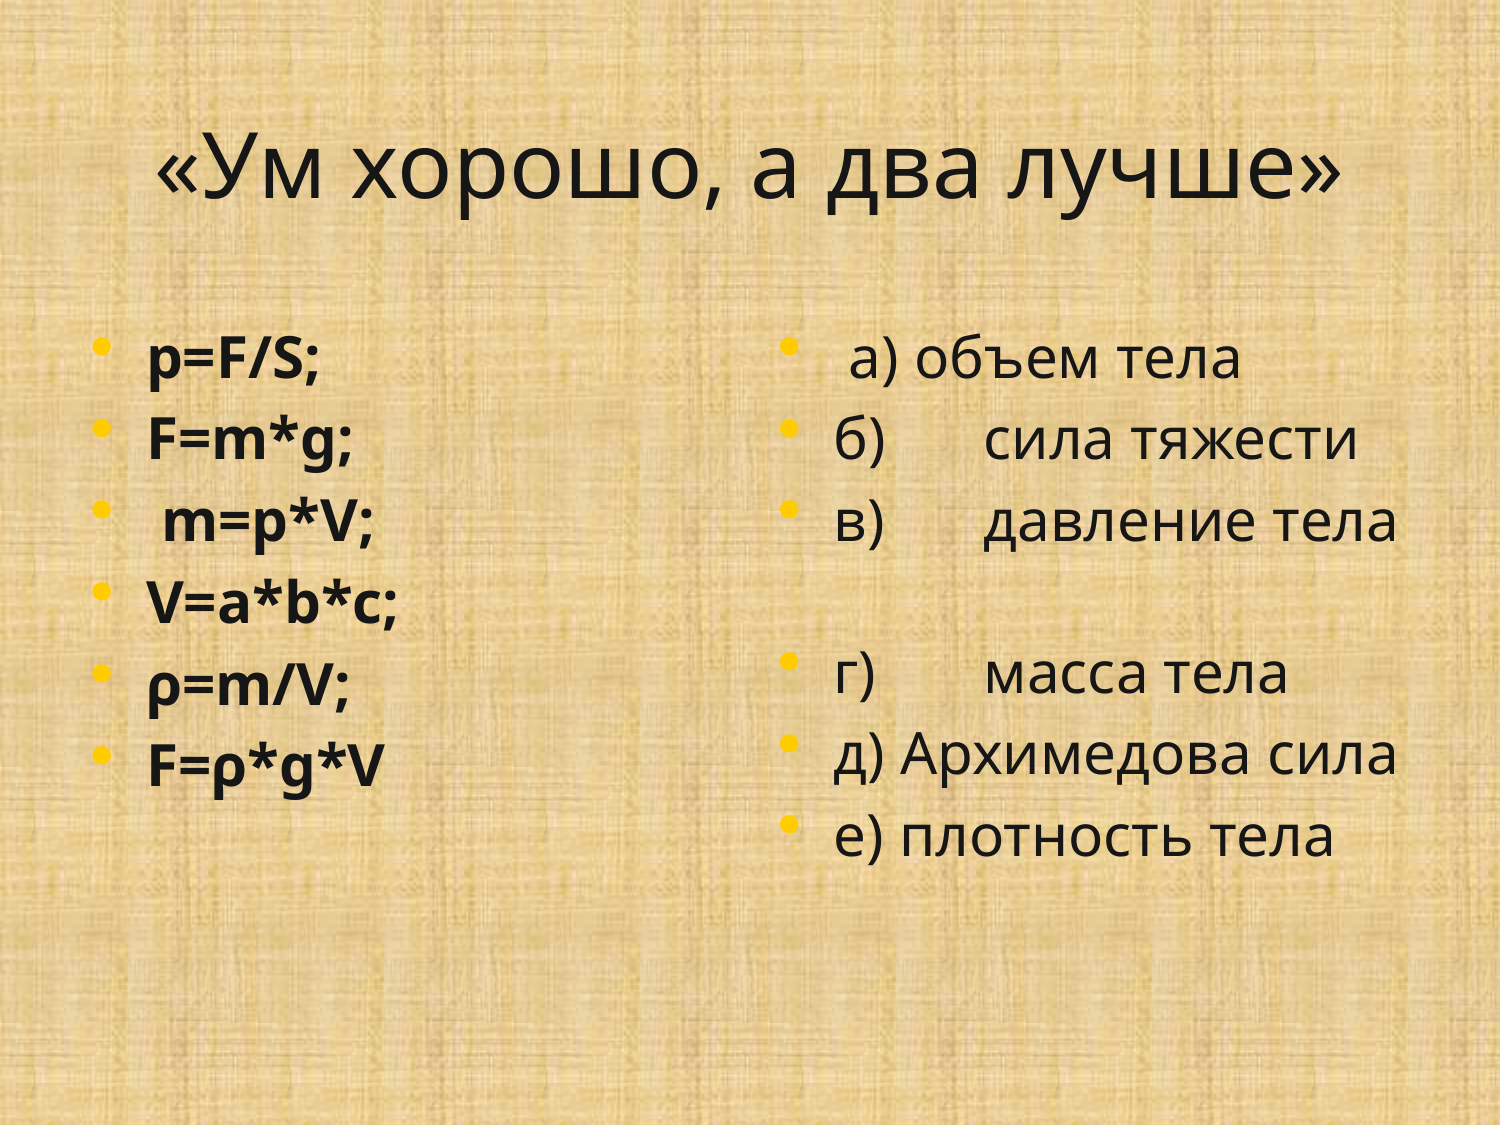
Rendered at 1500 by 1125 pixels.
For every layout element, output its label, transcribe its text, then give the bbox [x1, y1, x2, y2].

title «Ум хорошо, а два лучше» [74, 47, 1426, 276]
picture [0, 0, 1500, 1125]
list а) объем тела б) сила тяжести в) давление тела г) масса тела д) Архимедова сила е) плотность тела [762, 312, 1426, 988]
list p=F/S; F=m*g; m=p*V; V=a*b*с; ρ=m/V; F=ρ*g*V [74, 312, 738, 988]
